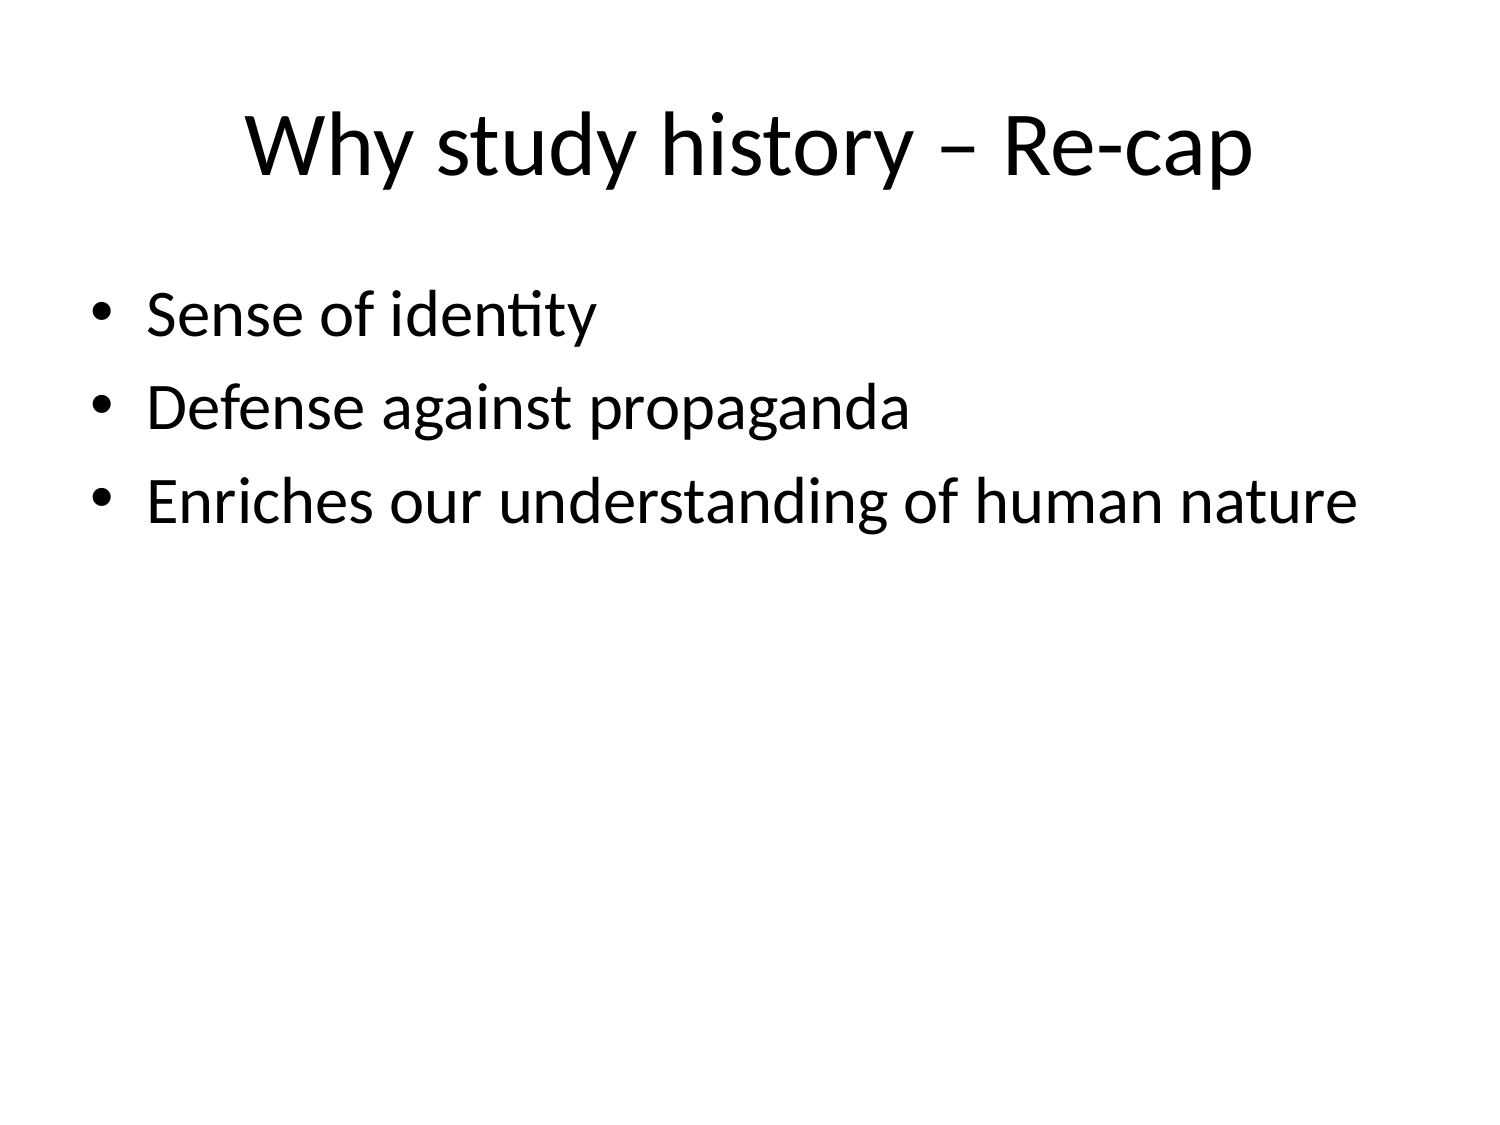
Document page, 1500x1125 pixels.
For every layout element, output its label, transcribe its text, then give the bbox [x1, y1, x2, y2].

title Why study history – Re-cap [75, 45, 1425, 233]
list Sense of identity Defense against propaganda Enriches our understanding of human nature [75, 262, 1425, 1005]
